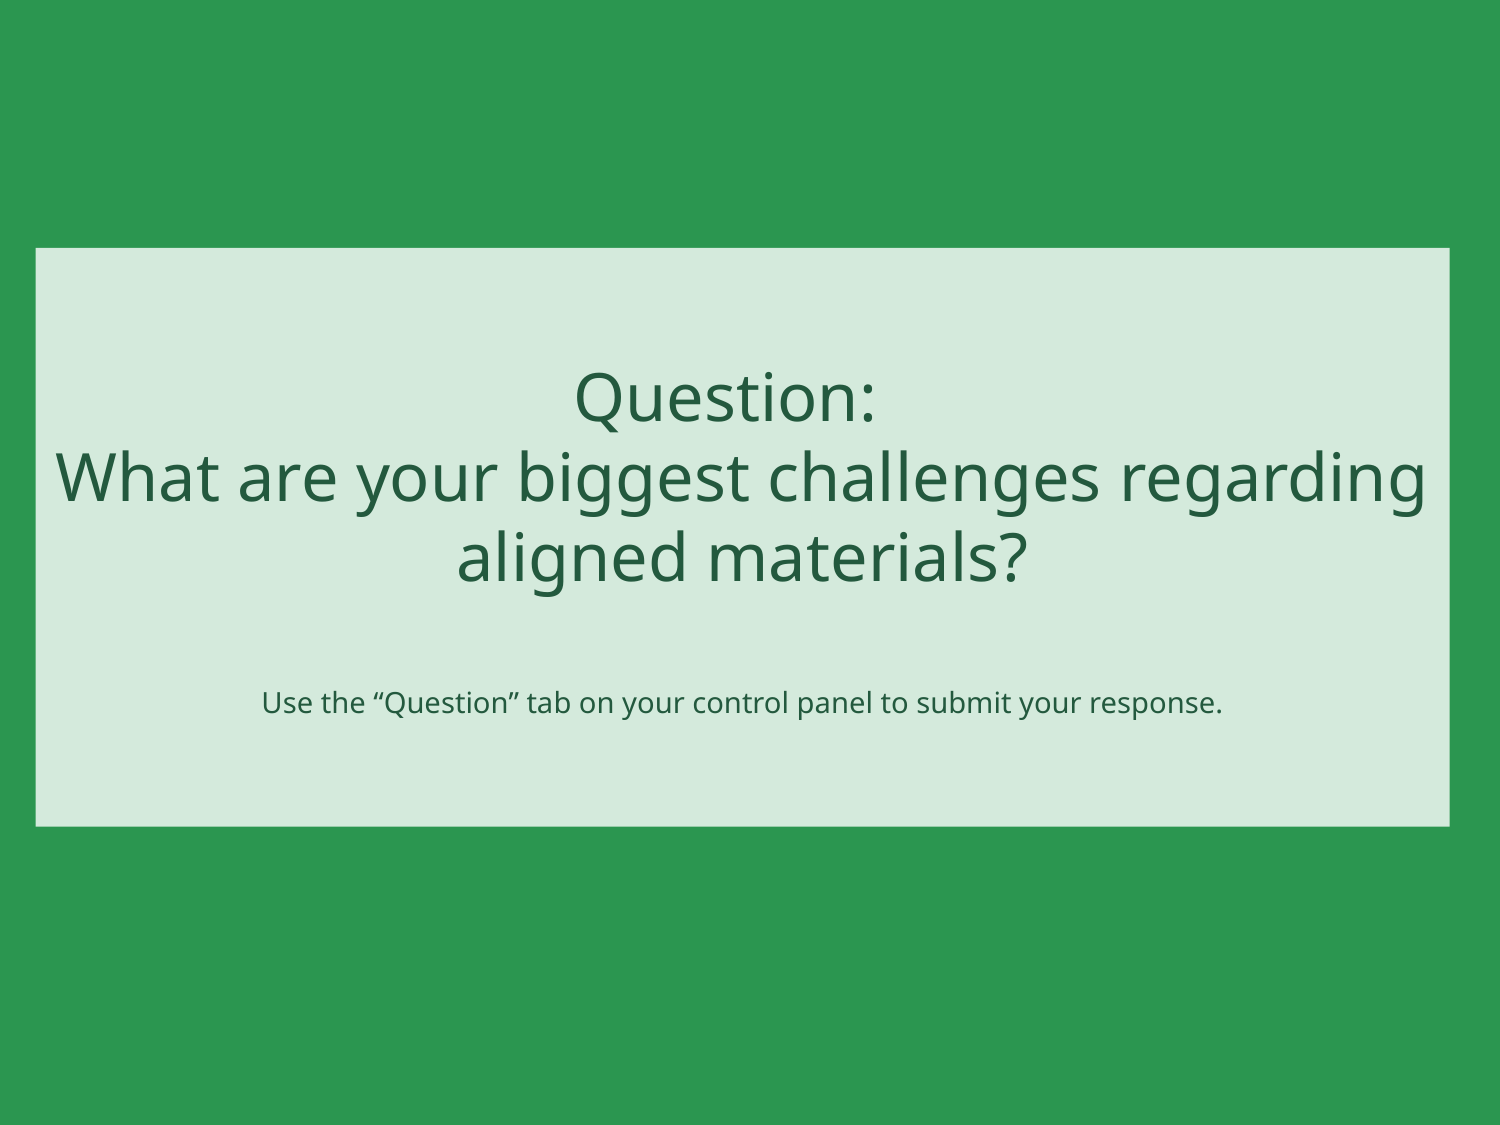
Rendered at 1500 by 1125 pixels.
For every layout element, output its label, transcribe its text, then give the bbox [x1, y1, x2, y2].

title Question: What are your biggest challenges regarding aligned materials? Use the “Question” tab on your control panel to submit your response. [35, 247, 1450, 827]
